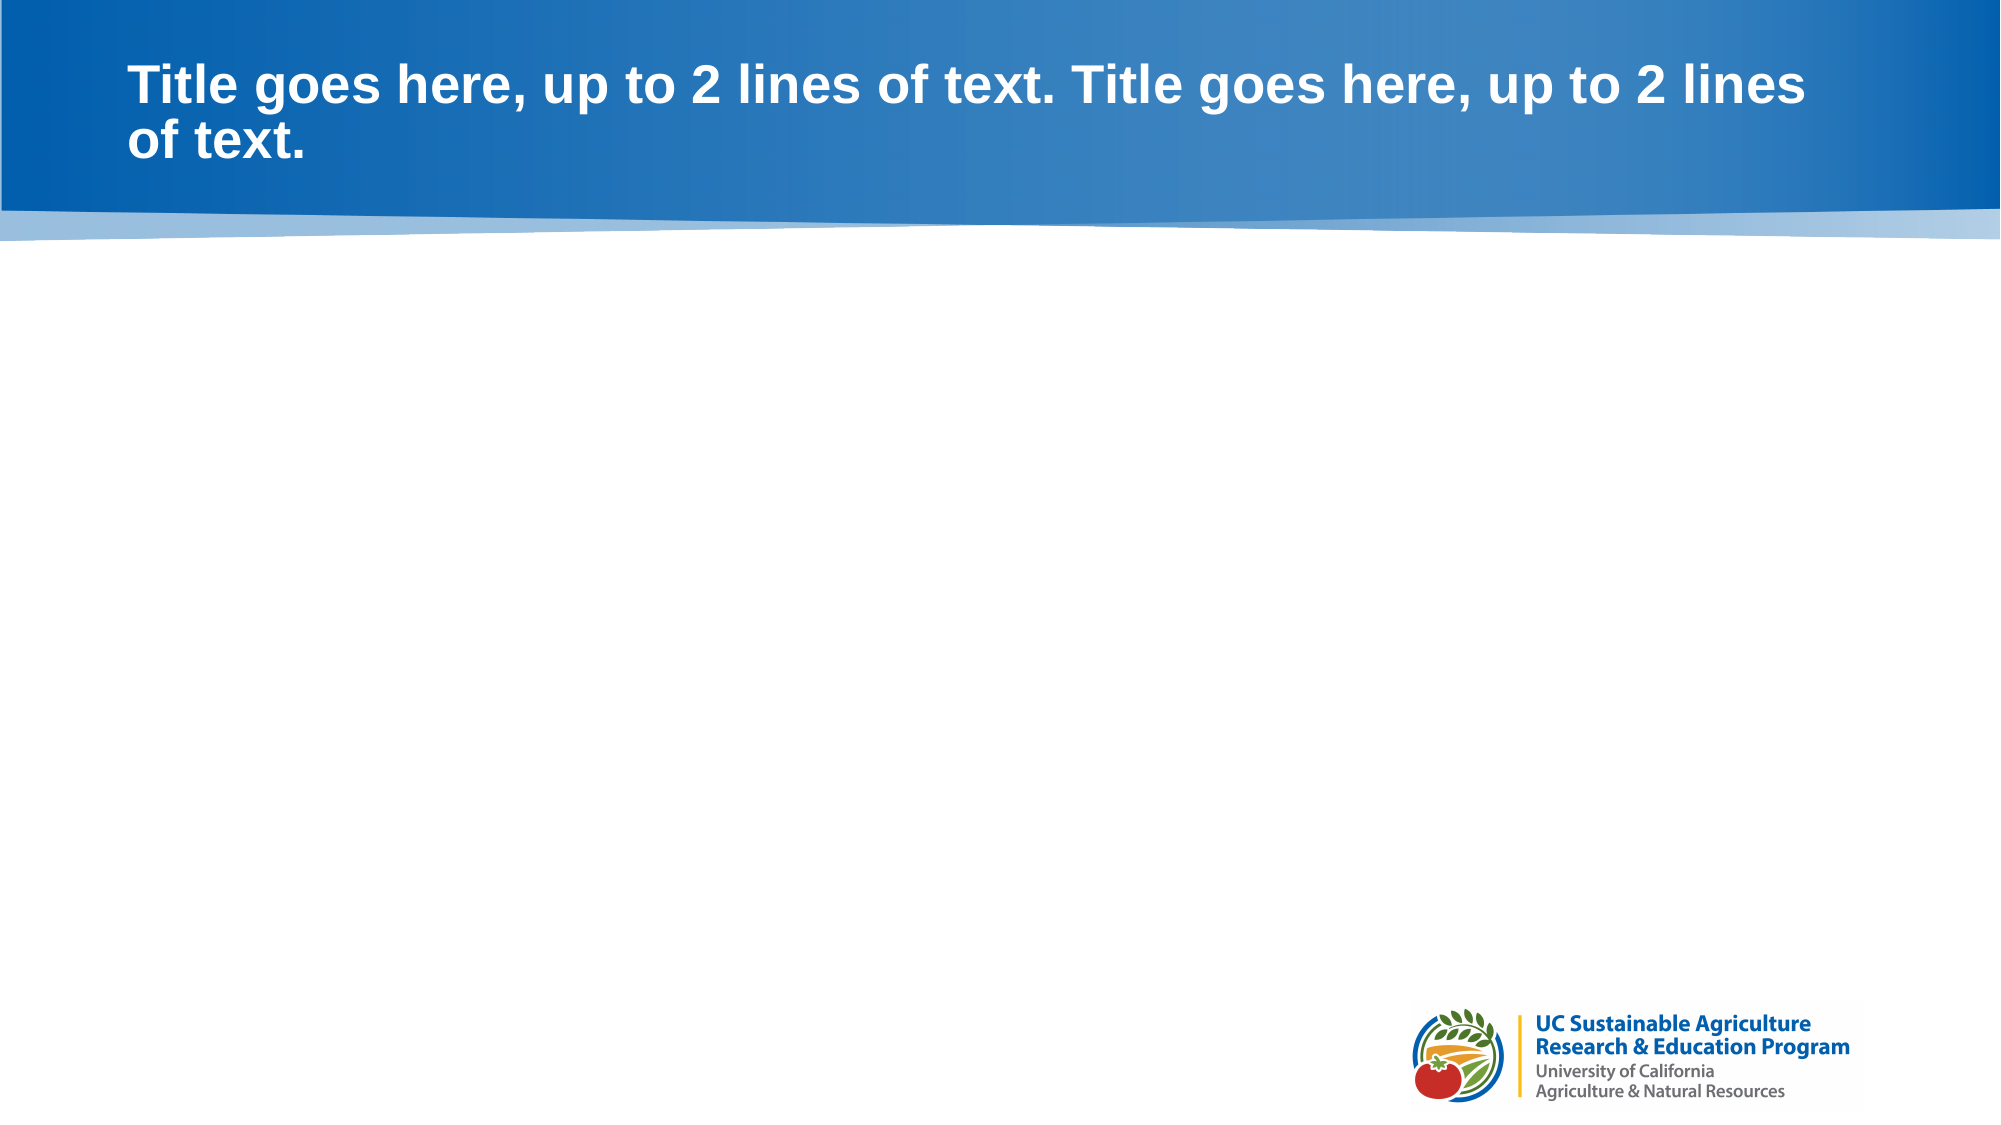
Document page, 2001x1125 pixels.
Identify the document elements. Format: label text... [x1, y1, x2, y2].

picture [1412, 1000, 1863, 1111]
title Title goes here, up to 2 lines of text. Title goes here, up to 2 lines of text. [112, 51, 1887, 178]
picture [0, 0, 2000, 263]
